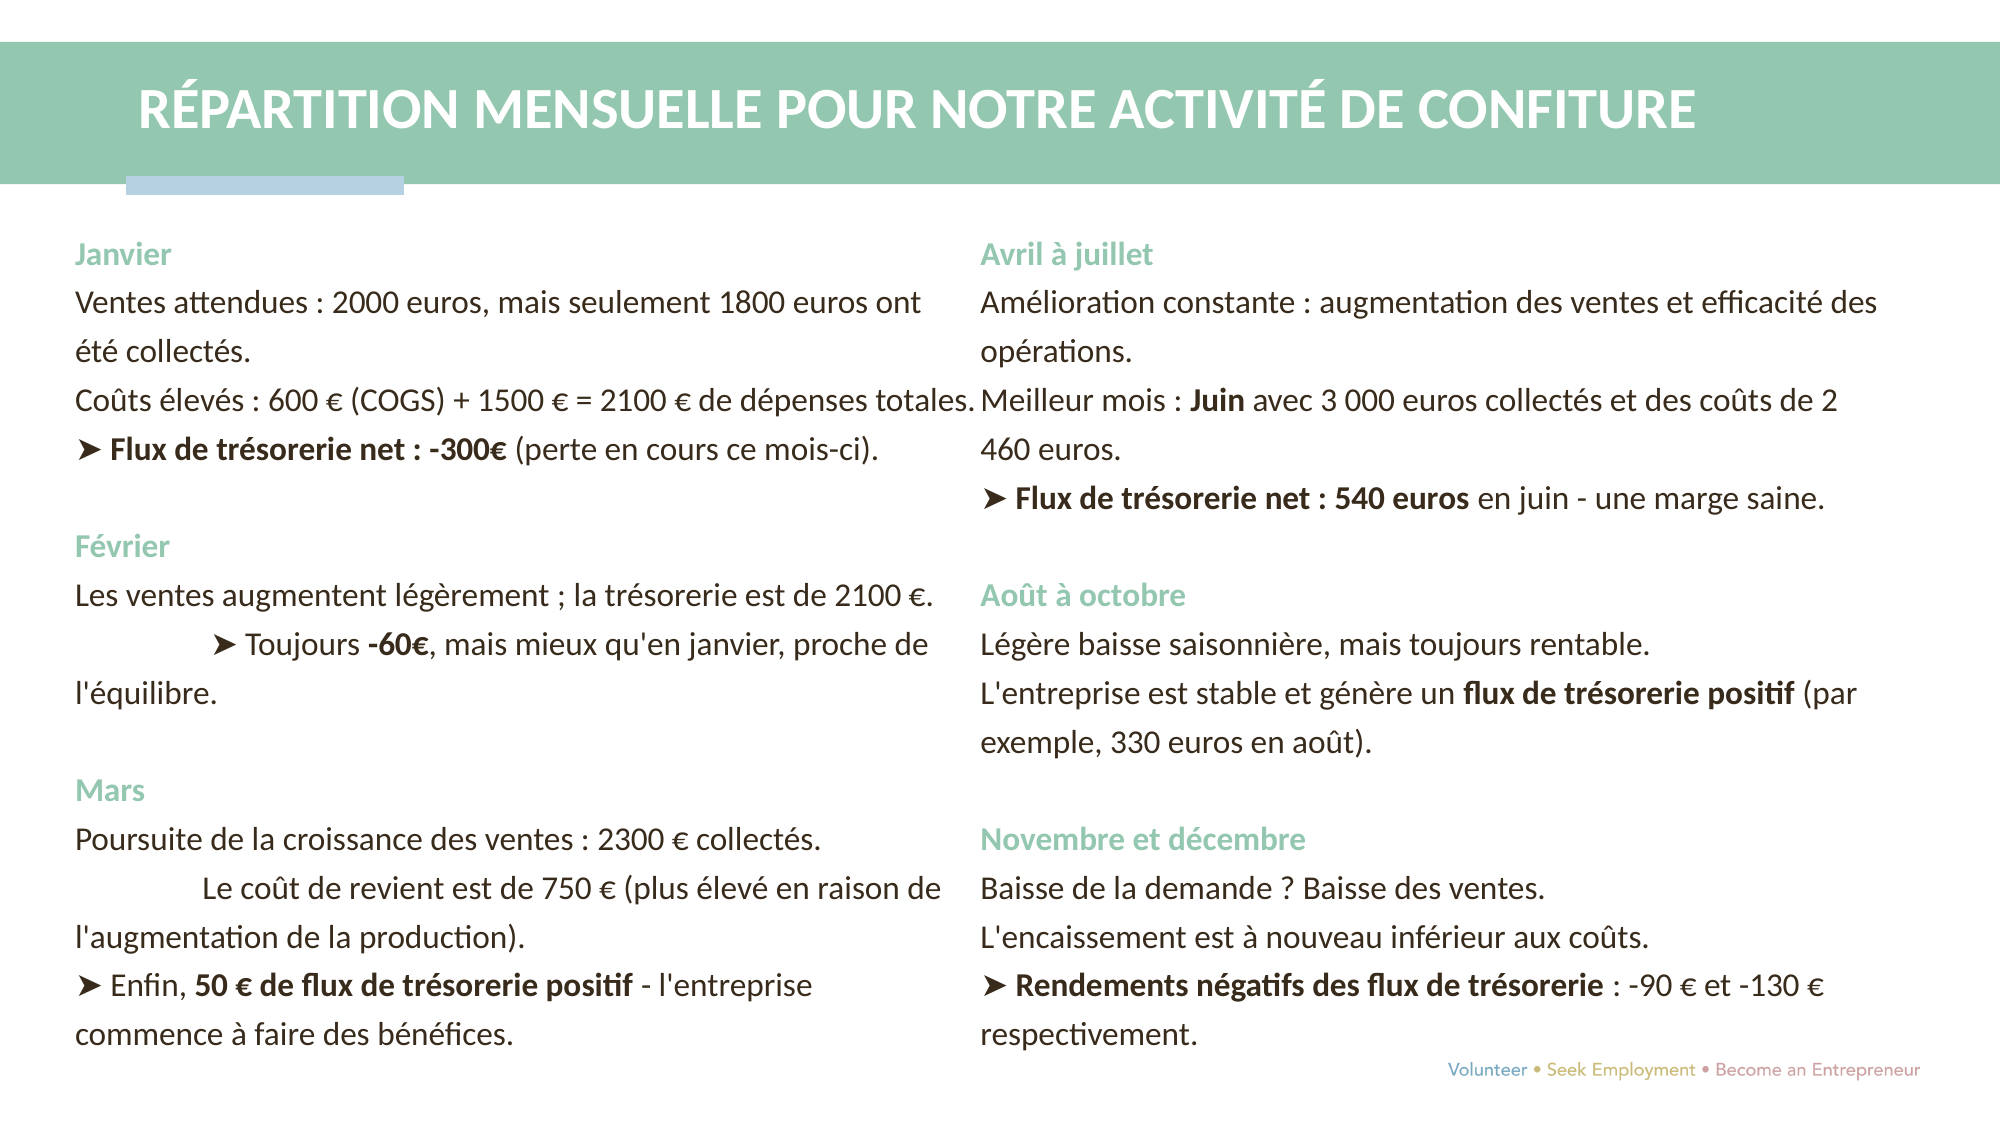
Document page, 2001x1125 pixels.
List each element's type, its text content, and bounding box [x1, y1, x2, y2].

picture [1418, 1046, 1971, 1103]
list RÉPARTITION MENSUELLE POUR NOTRE ACTIVITÉ DE CONFITURE [123, 51, 1913, 170]
text_box Janvier Ventes attendues : 2000 euros, mais seulement 1800 euros ont été collectés. Coûts élevés : 600 € (COGS) + 1500 € = 2100 € de dépenses totales. ➤ Flux de trésorerie net : -300€ (perte en cours ce mois-ci). Février Les ventes augmentent légèrement ; la trésorerie est de 2100 €. ➤ Toujours -60€, mais mieux qu'en janvier, proche de l'équilibre. Mars Poursuite de la croissance des ventes : 2300 € collectés. Le coût de revient est de 750 € (plus élevé en raison de l'augmentation de la production). ➤ Enfin, 50 € de flux de trésorerie positif - l'entreprise commence à faire des bénéfices. Avril à juillet Amélioration constante : augmentation des ventes et efficacité des opérations. Meilleur mois : Juin avec 3 000 euros collectés et des coûts de 2 460 euros. ➤ Flux de trésorerie net : 540 euros en juin - une marge saine. Août à octobre Légère baisse saisonnière, mais toujours rentable. L'entreprise est stable et génère un flux de trésorerie positif (par exemple, 330 euros en août). Novembre et décembre Baisse de la demande ? Baisse des ventes. L'encaissement est à nouveau inférieur aux coûts. ➤ Rendements négatifs des flux de trésorerie : -90 € et -130 € respectivement. [60, 215, 1901, 784]
